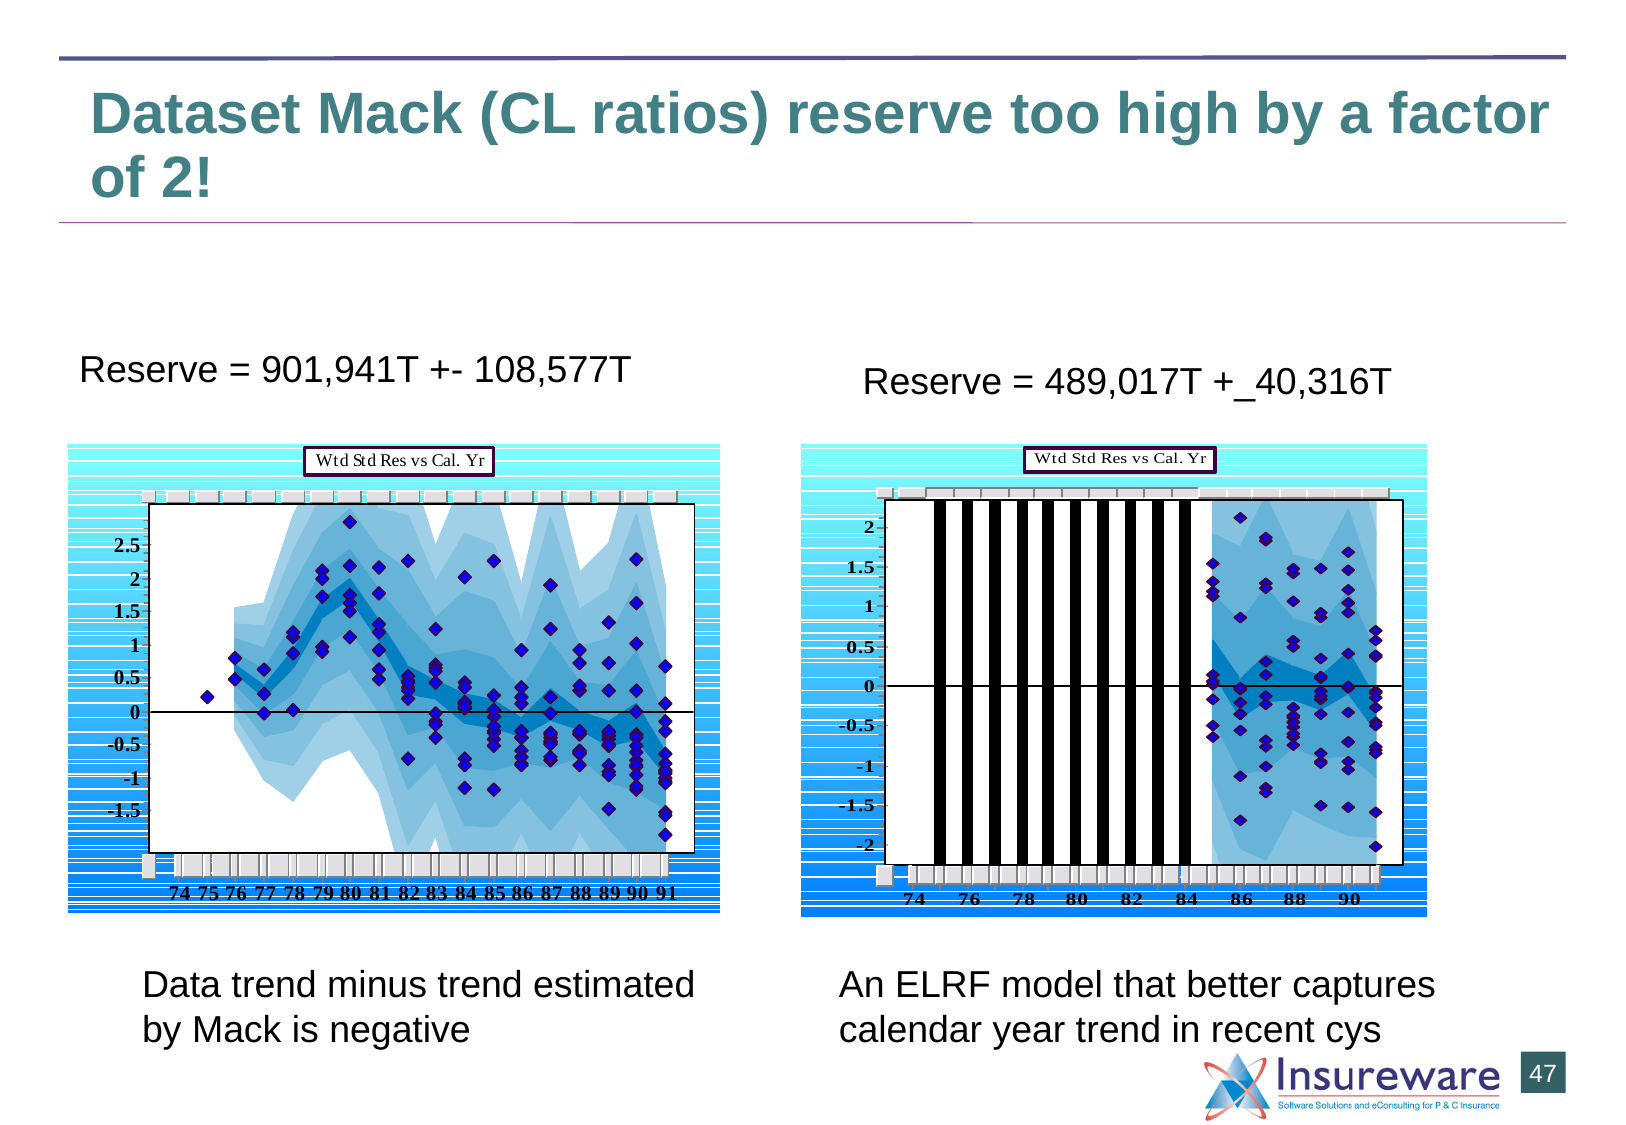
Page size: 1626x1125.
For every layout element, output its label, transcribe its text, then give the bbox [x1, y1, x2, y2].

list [67, 444, 721, 913]
text_box Data trend minus trend estimated by Mack is negative [127, 952, 742, 1057]
title Dataset Mack (CL ratios) reserve too high by a factor of 2! [90, 79, 1568, 204]
slide_number 46 [1520, 1051, 1566, 1093]
text_box An ELRF model that better captures calendar year trend in recent cys [824, 952, 1463, 1057]
picture [800, 443, 1428, 918]
picture [1202, 1052, 1500, 1122]
text_box Reserve = 901,941T +- 108,577T [32, 337, 789, 443]
text_box Reserve = 489,017T +_40,316T [847, 349, 1510, 455]
